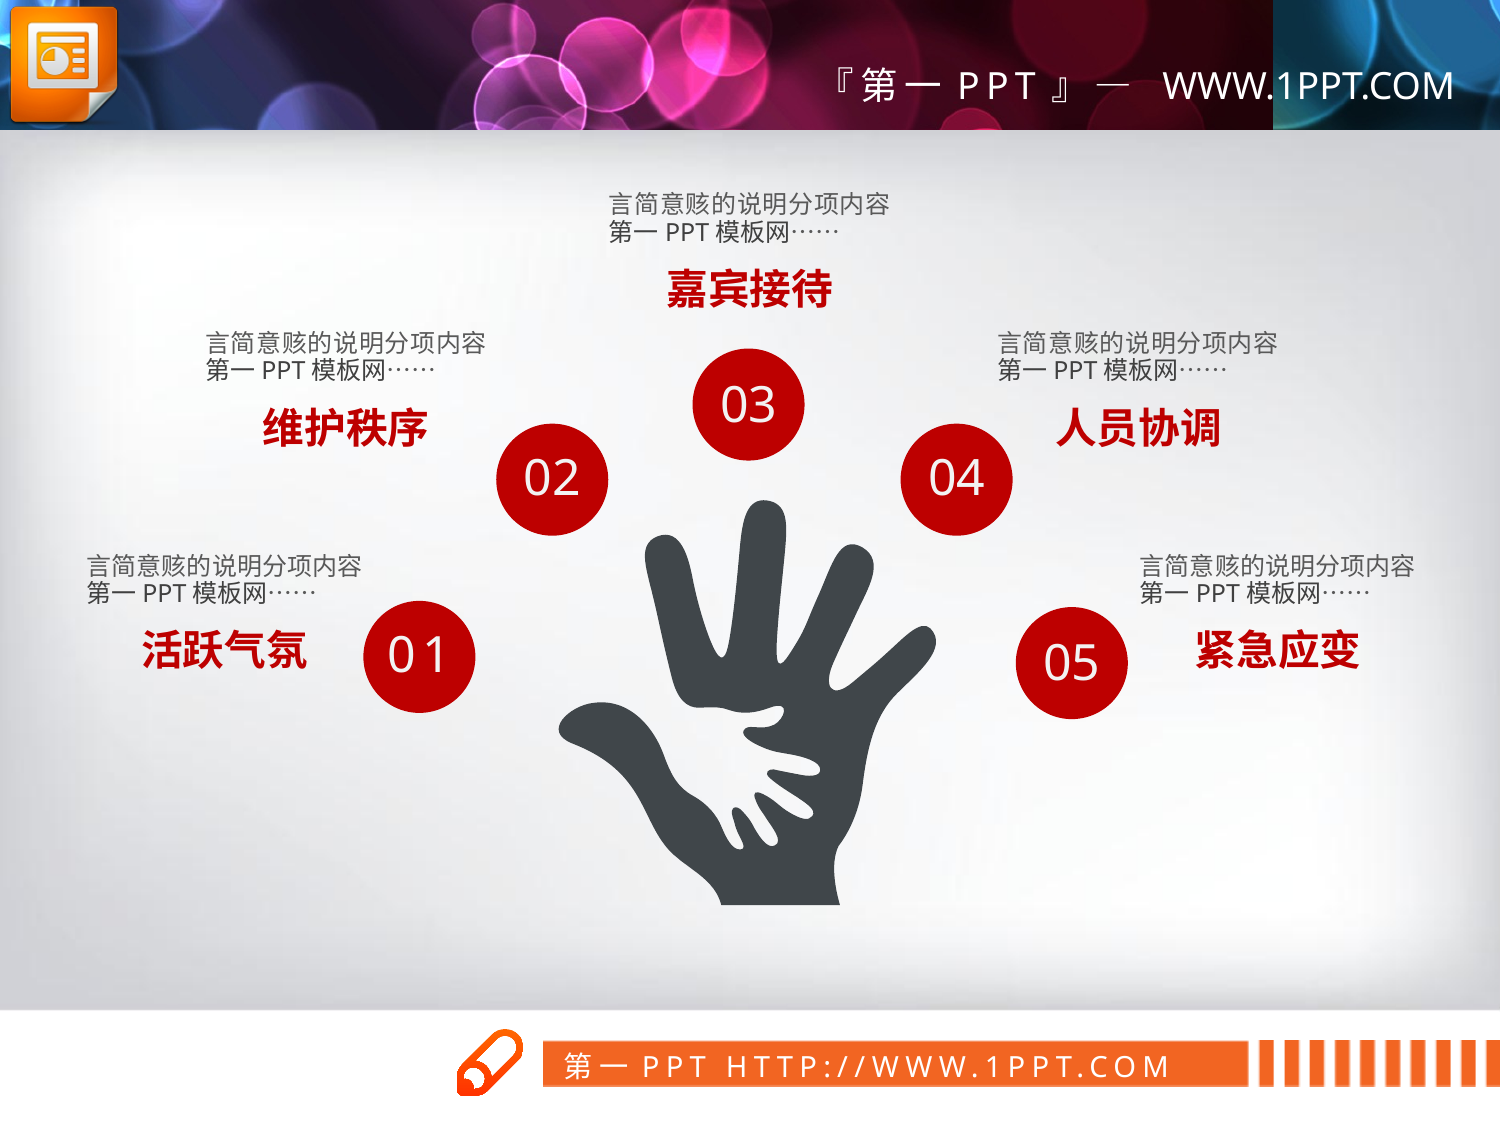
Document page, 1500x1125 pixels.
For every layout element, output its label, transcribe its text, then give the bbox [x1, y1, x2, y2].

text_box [692, 348, 805, 461]
text_box 活跃气氛 [110, 624, 340, 675]
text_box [363, 600, 476, 714]
text_box [558, 500, 936, 906]
text_box 言简意赅的说明分项内容第一PPT模板网…… [86, 553, 363, 608]
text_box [495, 423, 609, 536]
text_box 紧急应变 [1163, 624, 1393, 675]
text_box 嘉宾接待 [635, 262, 865, 313]
text_box 言简意赅的说明分项内容第一PPT模板网…… [205, 330, 487, 385]
text_box 言简意赅的说明分项内容第一PPT模板网…… [1139, 553, 1417, 608]
text_box 人员协调 [1023, 401, 1253, 452]
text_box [900, 423, 1013, 536]
picture [543, 1040, 1500, 1087]
text_box 言简意赅的说明分项内容第一PPT模板网…… [609, 191, 891, 247]
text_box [1015, 606, 1129, 720]
text_box 言简意赅的说明分项内容第一PPT模板网…… [997, 330, 1280, 385]
text_box 维护秩序 [231, 401, 461, 452]
picture [0, 0, 1500, 1012]
